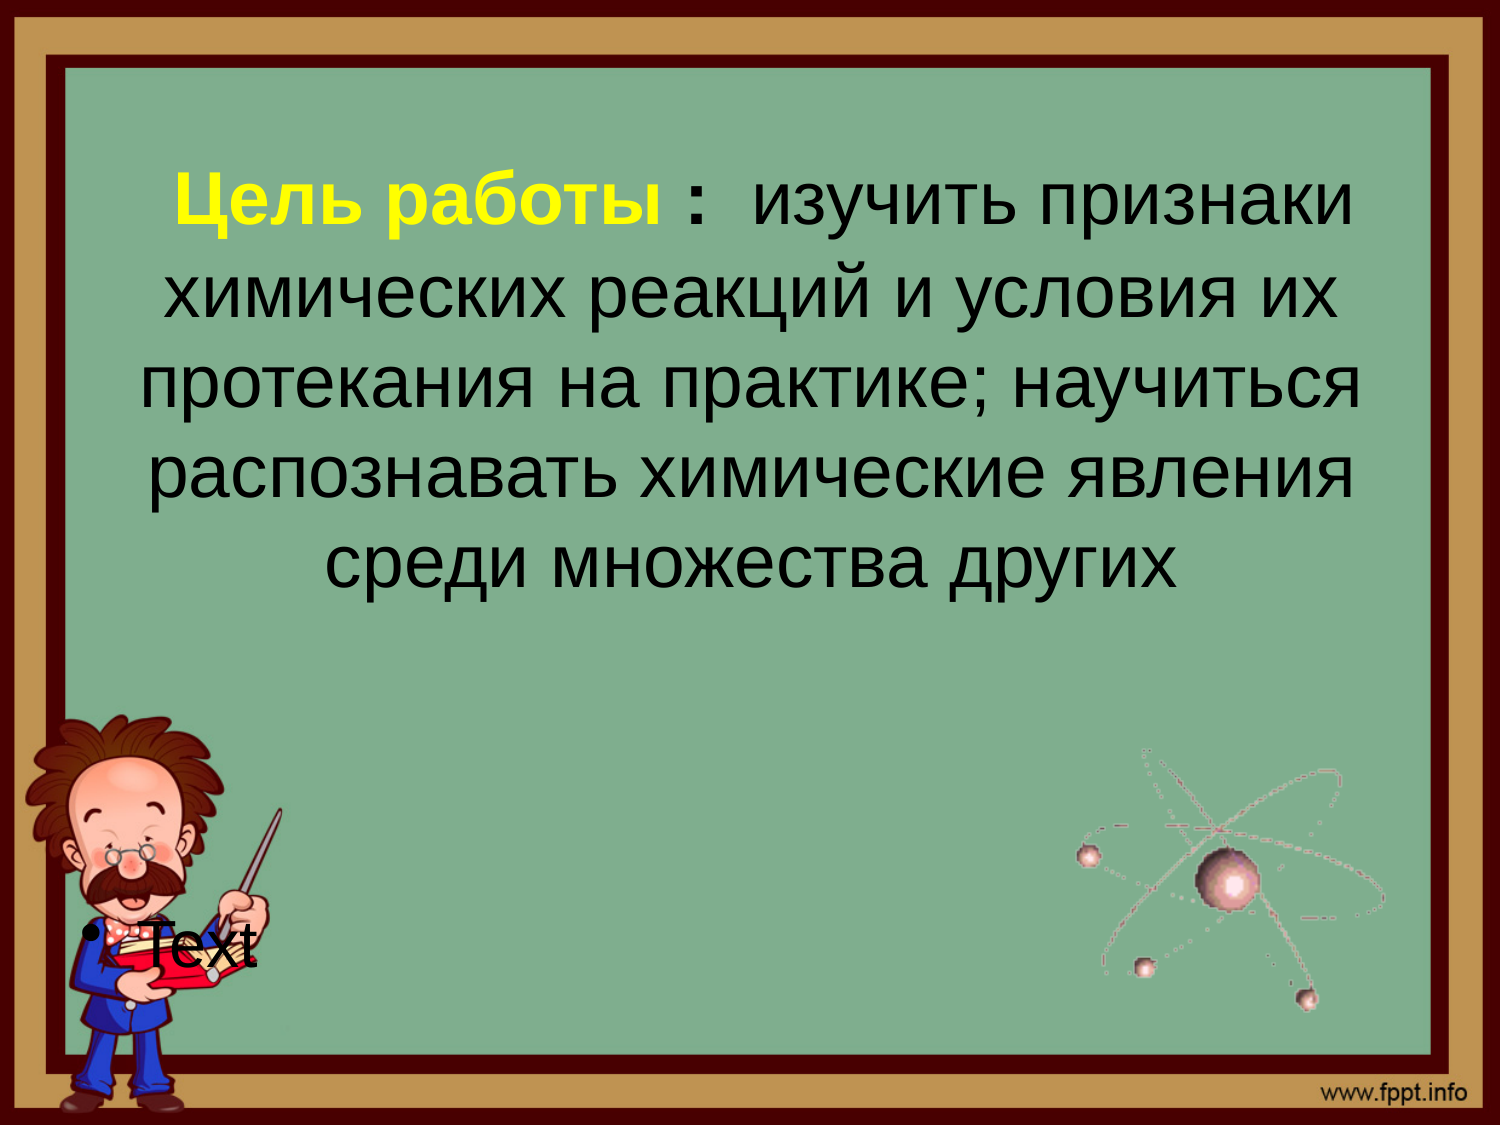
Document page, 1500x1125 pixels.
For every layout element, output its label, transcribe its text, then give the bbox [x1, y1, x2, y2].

list Text [64, 893, 1416, 1046]
picture [0, 0, 1500, 1125]
title Цель работы : изучить признаки химических реакций и условия их протекания на практике; научиться распознавать химические явления среди множества других [76, 89, 1428, 646]
